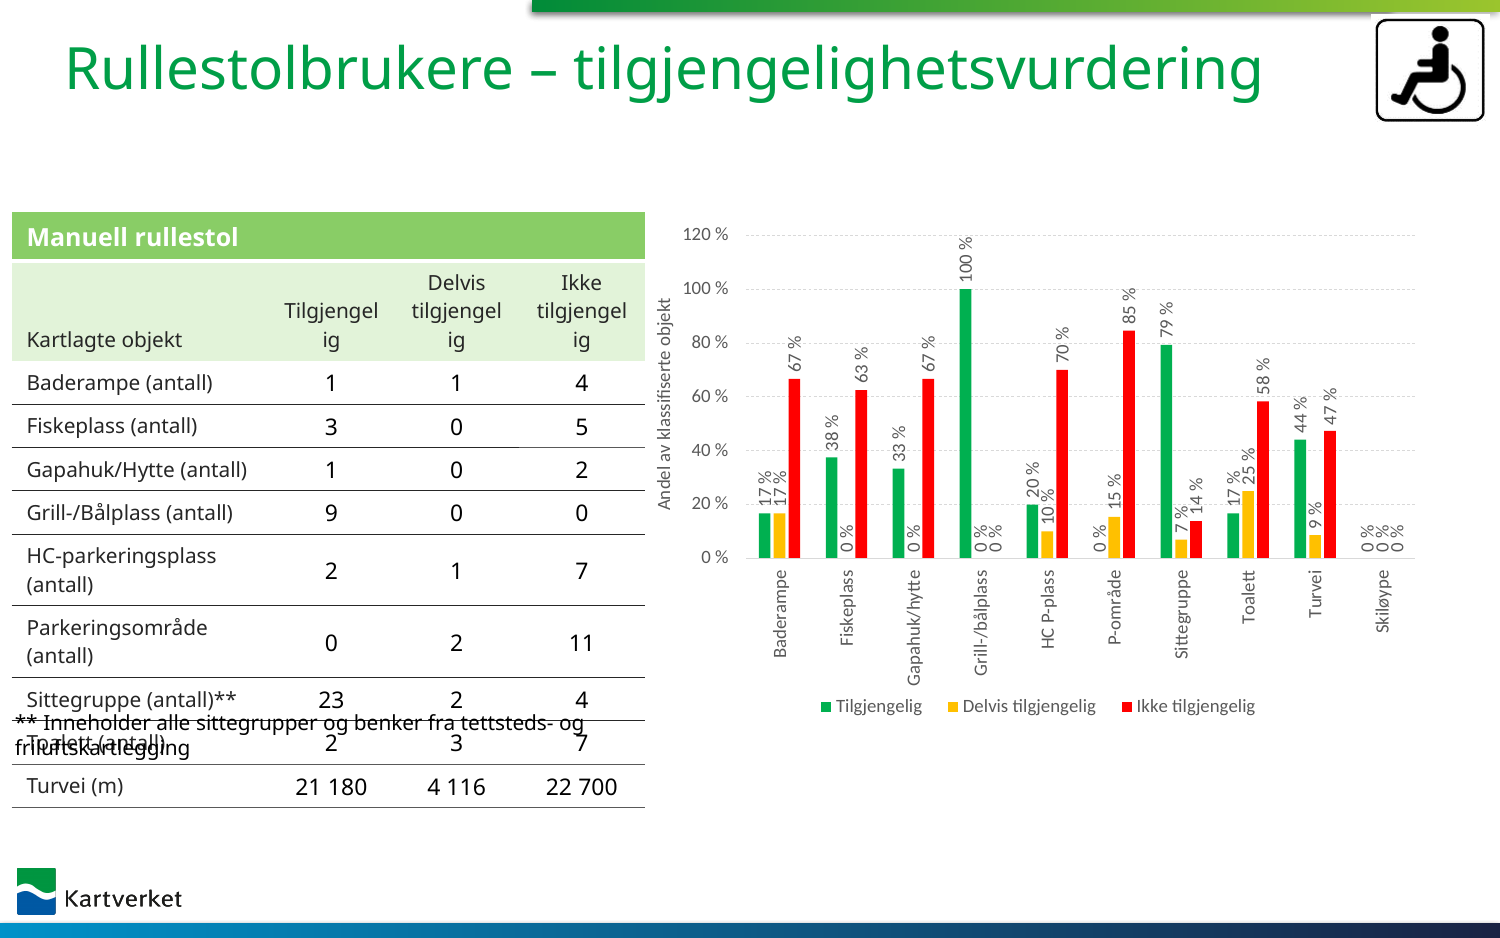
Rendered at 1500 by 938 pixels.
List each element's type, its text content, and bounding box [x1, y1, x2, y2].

picture [643, 218, 1427, 728]
table_cell Delvis tilgjengelig [394, 263, 519, 361]
table_cell 0 [394, 405, 519, 447]
table_cell Baderampe (antall) [12, 361, 269, 404]
text_box ** Inneholder alle sittegrupper og benker fra tettsteds- og friluftskartlegging [0, 702, 745, 768]
picture [1371, 13, 1491, 127]
table_cell 0 [519, 491, 638, 534]
table_cell 2 [269, 535, 394, 605]
table_cell Fiskeplass (antall) [12, 405, 269, 447]
table_cell Grill-/Bålplass (antall) [12, 491, 269, 534]
table_cell 2 [519, 448, 638, 490]
table_cell 9 [269, 491, 394, 534]
table_header Manuell rullestol [12, 212, 645, 259]
table_cell 5 [519, 405, 638, 447]
table_cell 0 [269, 606, 394, 677]
table_cell 1 [394, 361, 519, 404]
table_cell Gapahuk/Hytte (antall) [12, 448, 269, 490]
table_cell 2 [394, 606, 519, 677]
table_cell 2 [394, 678, 519, 702]
table_cell Ikke tilgjengelig [519, 263, 638, 361]
table_cell 11 [519, 606, 638, 677]
table_cell HC-parkeringsplass (antall) [12, 535, 269, 605]
table_cell 22 700 [519, 768, 645, 807]
table_cell 4 [519, 361, 638, 404]
table_cell 1 [394, 535, 519, 605]
table_cell 1 [269, 448, 394, 490]
table_cell 0 [394, 448, 519, 490]
table_cell Sittegruppe (antall)** [12, 678, 269, 702]
text_box Rullestolbrukere – tilgjengelighetsvurdering [49, 12, 1372, 109]
table_cell Tilgjengelig [269, 263, 394, 361]
table_cell 4 [519, 678, 638, 702]
table_cell 4 116 [394, 768, 519, 807]
table_cell 3 [269, 405, 394, 447]
table_cell Turvei (m) [12, 768, 269, 807]
table_cell 7 [519, 535, 638, 605]
table_cell Kartlagte objekt [12, 263, 269, 361]
table_cell 0 [394, 491, 519, 534]
table_cell 23 [269, 678, 394, 702]
table_cell 1 [269, 361, 394, 404]
table_cell 21 180 [269, 768, 394, 807]
table_cell Parkeringsområde (antall) [12, 606, 269, 677]
